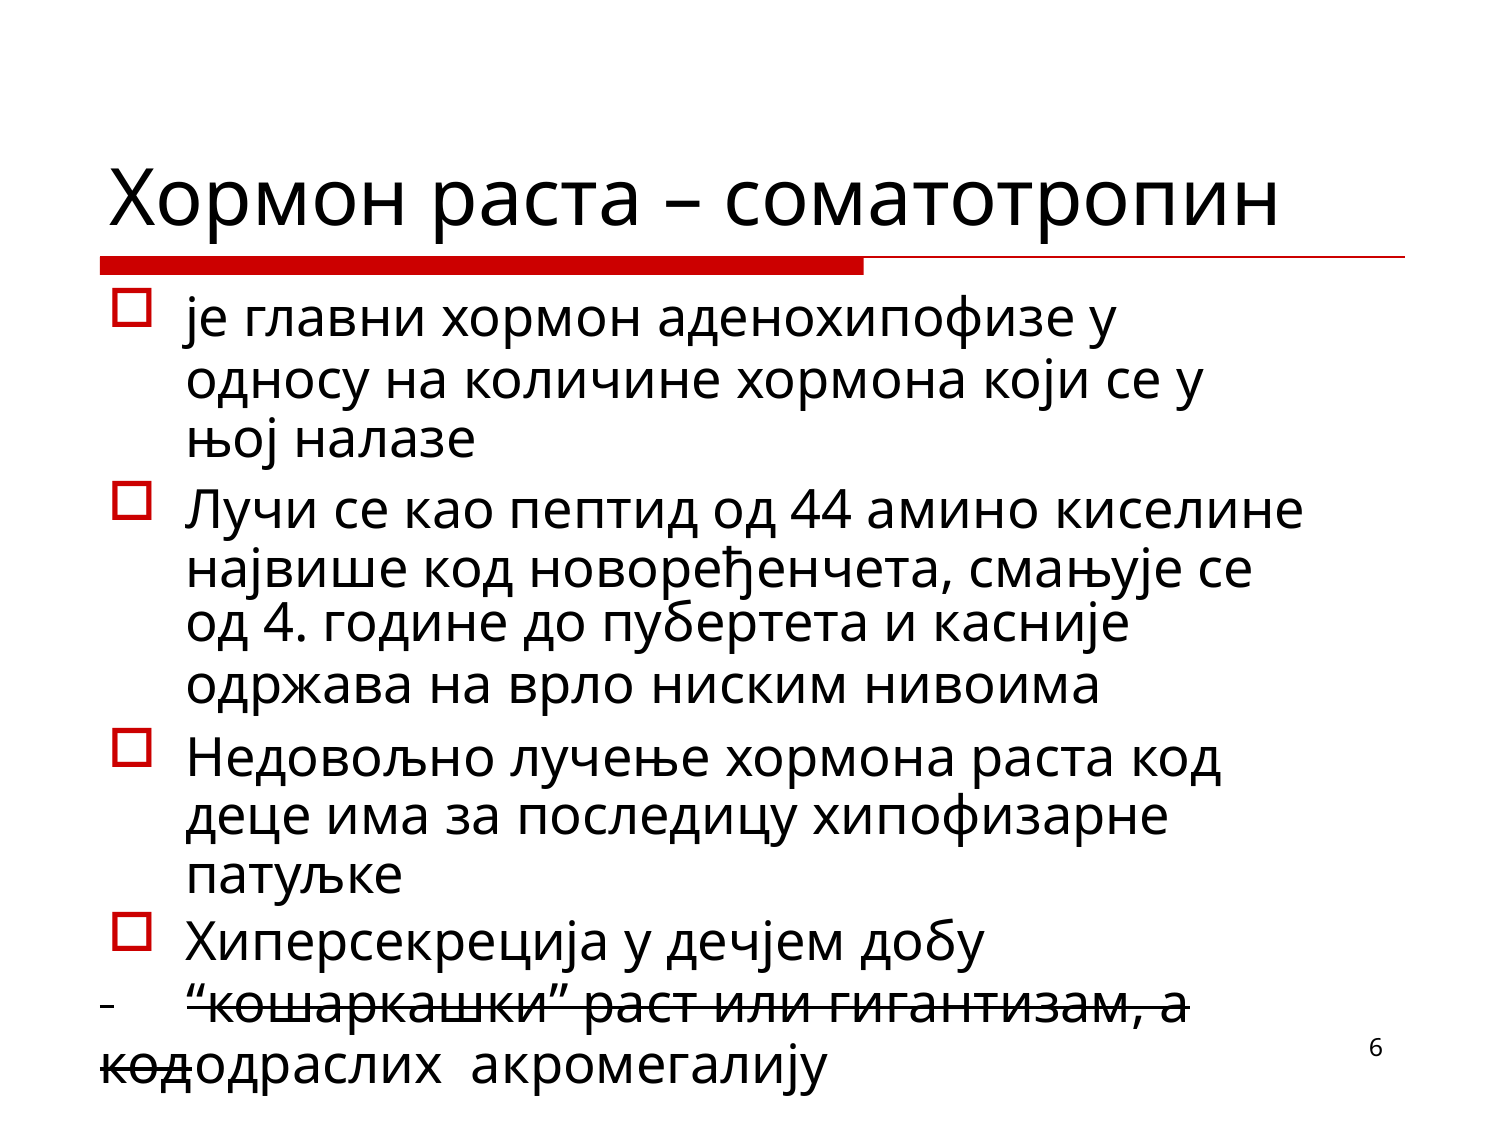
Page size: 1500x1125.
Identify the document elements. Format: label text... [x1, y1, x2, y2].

title Хормон раста – соматотропин [107, 144, 1346, 283]
list је главни хормон аденохипофизе у односу на количине хормона који се у њој налазе Лучи се као пептид од 44 амино киселине највише код новоређенчета, смањује се од 4. године до пубертета и касније одржава на врло ниским нивоима Недовољно лучење хормона раста код деце има за последицу хипофизарне патуљке Хиперсекреција у дечјем добу “кошаркашки” раст или гигантизам, а код [97, 283, 1403, 1125]
text_box одраслих акромегалију [112, 1027, 963, 1095]
